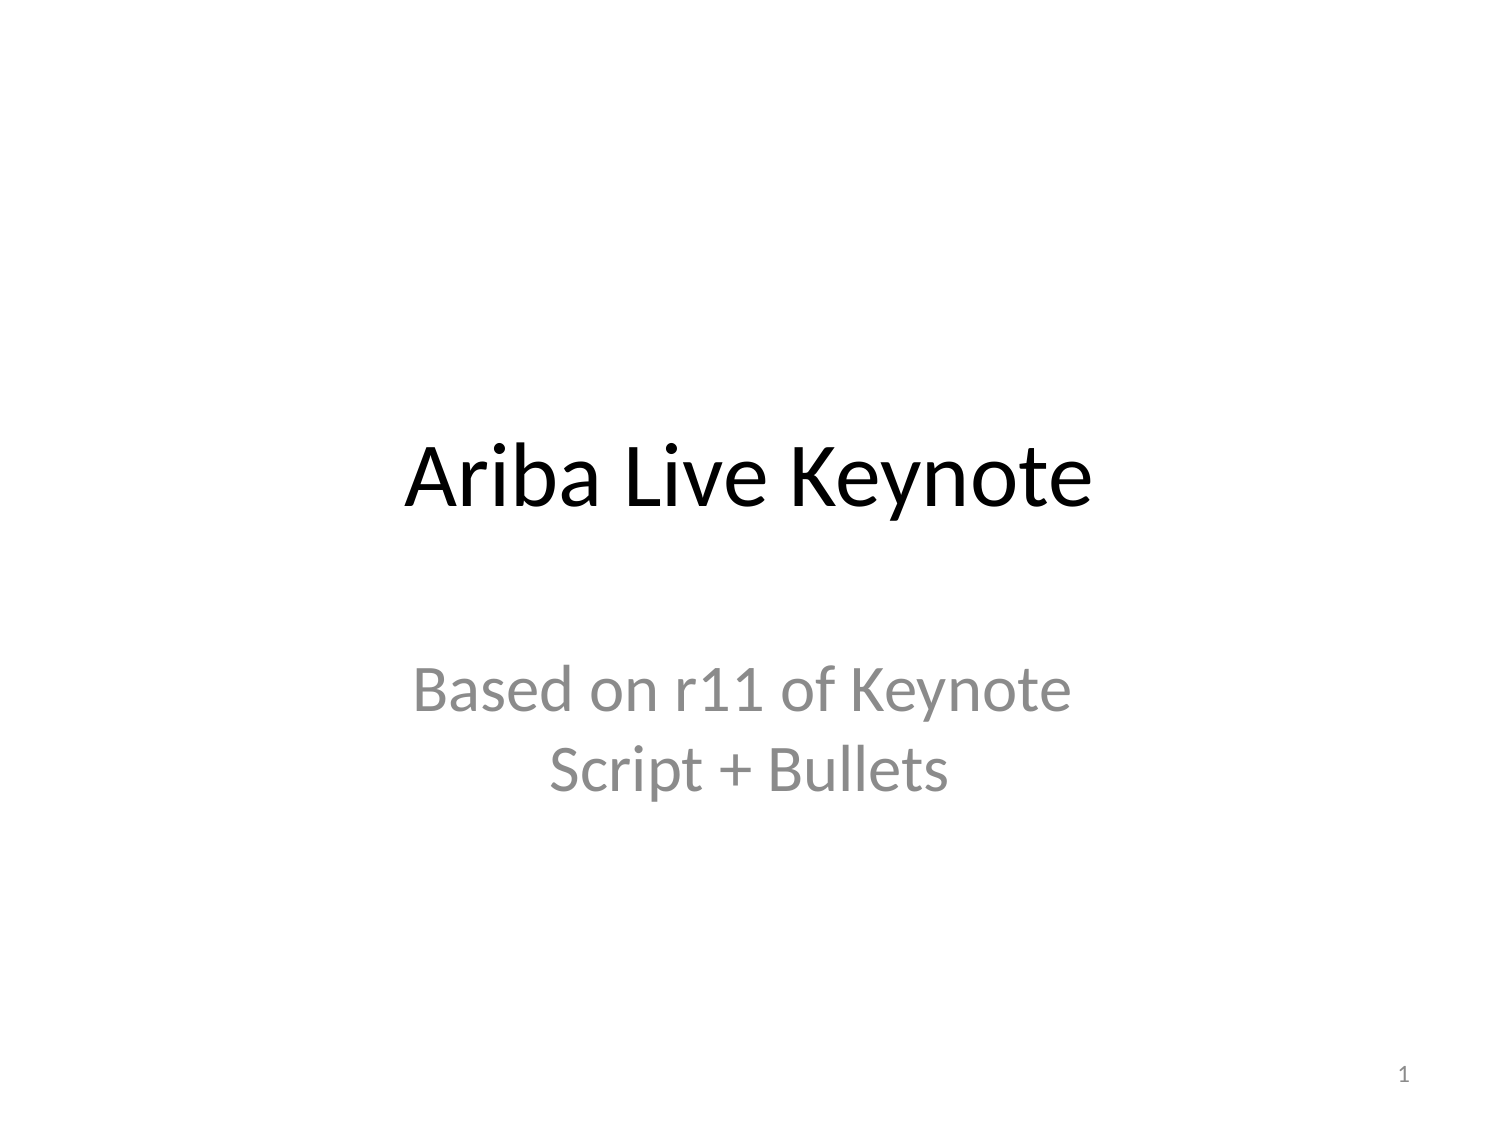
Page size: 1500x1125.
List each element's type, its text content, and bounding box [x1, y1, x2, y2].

title Ariba Live Keynote [112, 349, 1388, 591]
subtitle Based on r11 of Keynote Script + Bullets [225, 637, 1275, 925]
slide_number 1 [1074, 1042, 1425, 1103]
